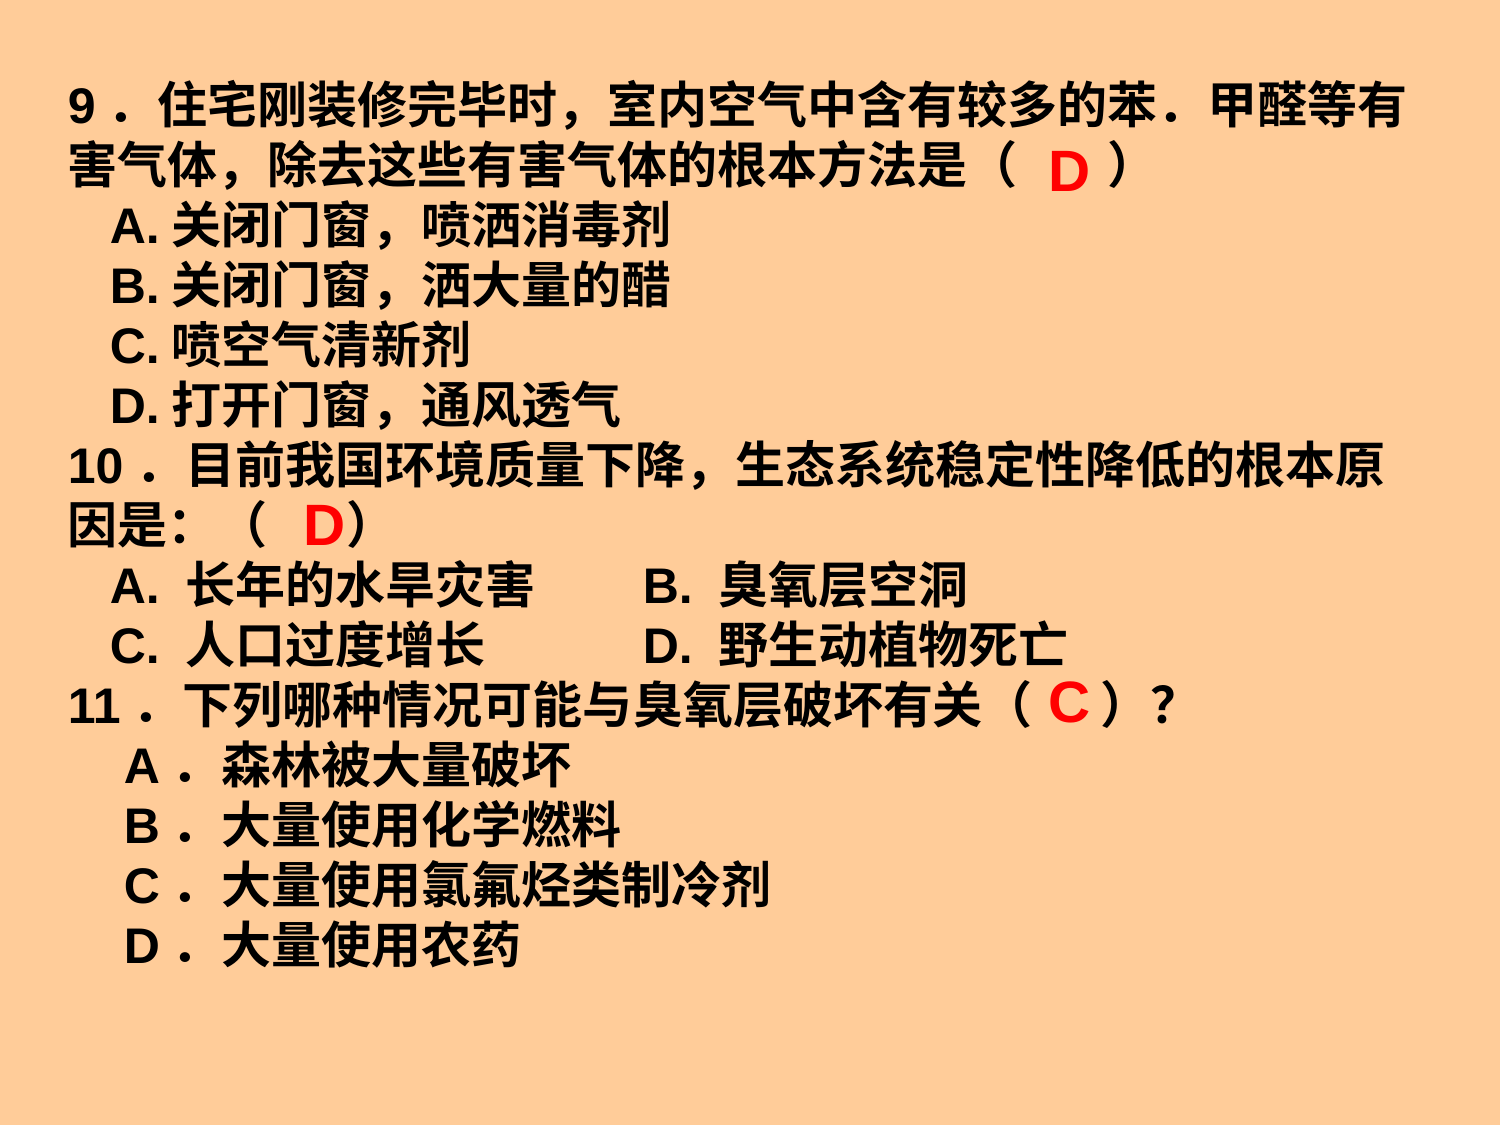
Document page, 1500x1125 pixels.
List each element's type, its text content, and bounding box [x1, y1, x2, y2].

text_box 9．住宅刚装修完毕时，室内空气中含有较多的苯．甲醛等有害气体，除去这些有害气体的根本方法是（ ） A.关闭门窗，喷洒消毒剂 B.关闭门窗，洒大量的醋 C.喷空气清新剂 D.打开门窗，通风透气 10．目前我国环境质量下降，生态系统稳定性降低的根本原因是：（ ） A. 长年的水旱灾害 B. 臭氧层空洞 C. 人口过度增长 D. 野生动植物死亡 11．下列哪种情况可能与臭氧层破坏有关（ ）？ A．森林被大量破坏 B．大量使用化学燃料 C．大量使用氯氟烃类制冷剂 D．大量使用农药 [53, 66, 1424, 980]
text_box D [289, 479, 362, 565]
text_box D [1033, 125, 1106, 211]
text_box C [1033, 656, 1106, 743]
